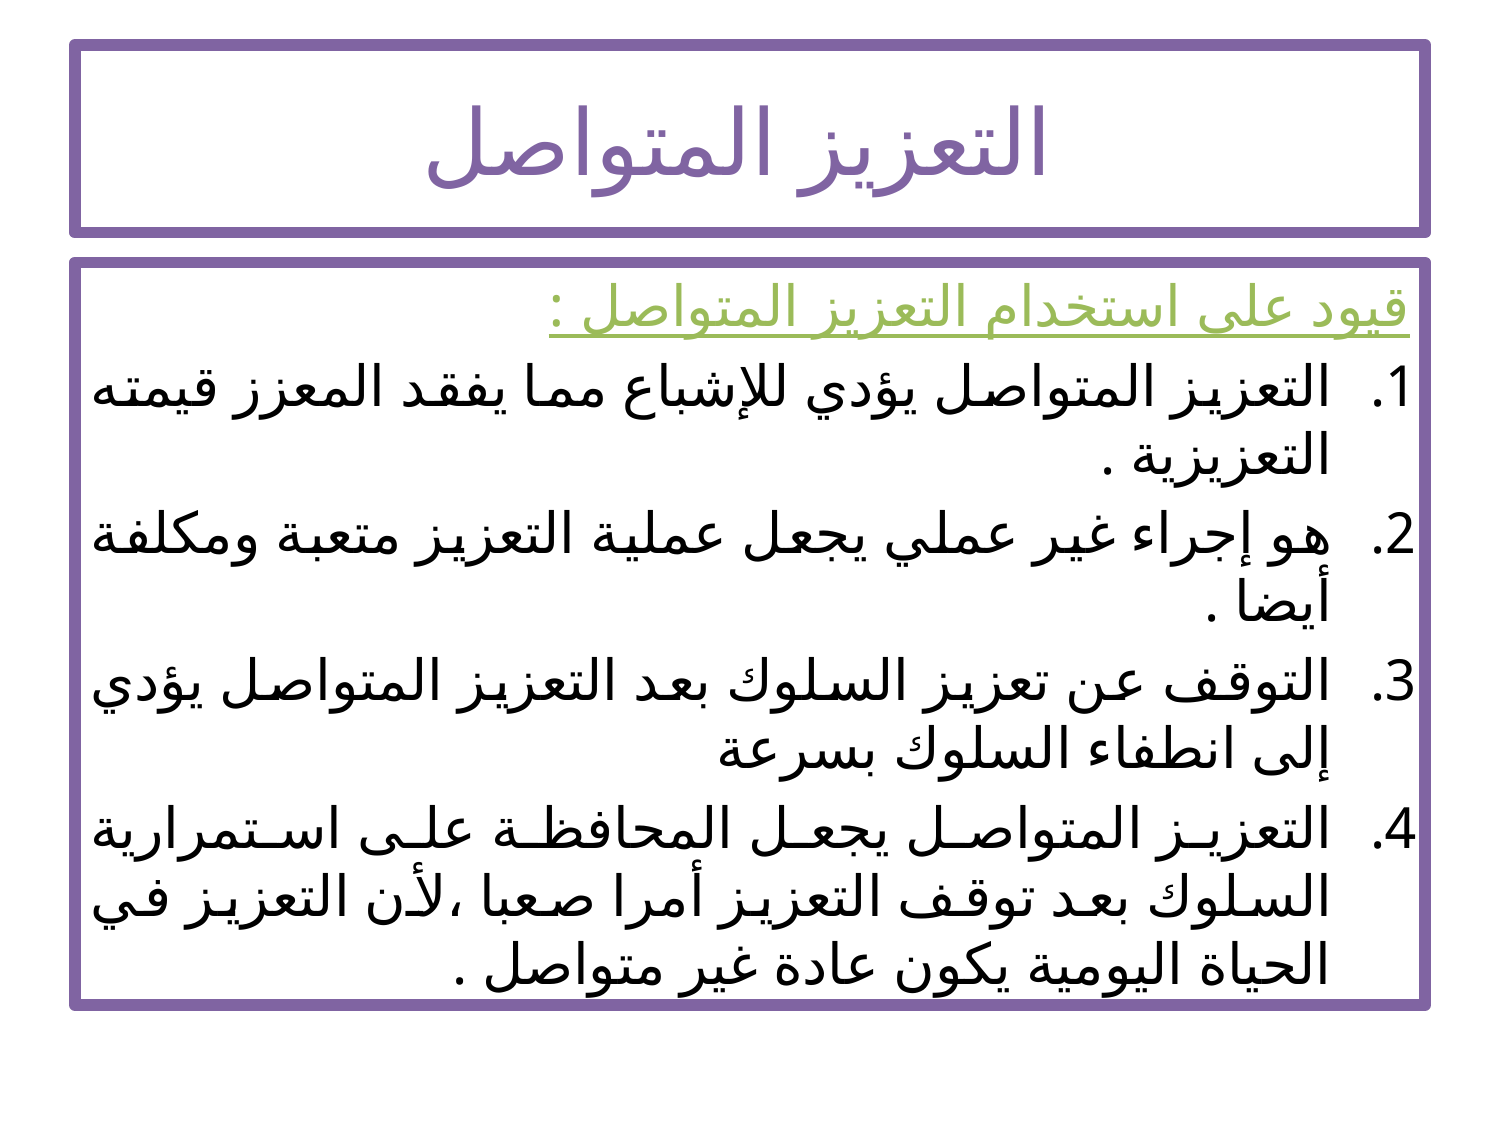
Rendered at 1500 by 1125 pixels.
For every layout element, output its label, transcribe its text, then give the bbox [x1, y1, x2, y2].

title التعزيز المتواصل [75, 45, 1425, 233]
list قيود على استخدام التعزيز المتواصل : التعزيز المتواصل يؤدي للإشباع مما يفقد المعزز قيمته التعزيزية . هو إجراء غير عملي يجعل عملية التعزيز متعبة ومكلفة أيضا . التوقف عن تعزيز السلوك بعد التعزيز المتواصل يؤدي إلى انطفاء السلوك بسرعة التعزيز المتواصل يجعل المحافظة على استمرارية السلوك بعد توقف التعزيز أمرا صعبا ،لأن التعزيز في الحياة اليومية يكون عادة غير متواصل . [75, 262, 1425, 1005]
